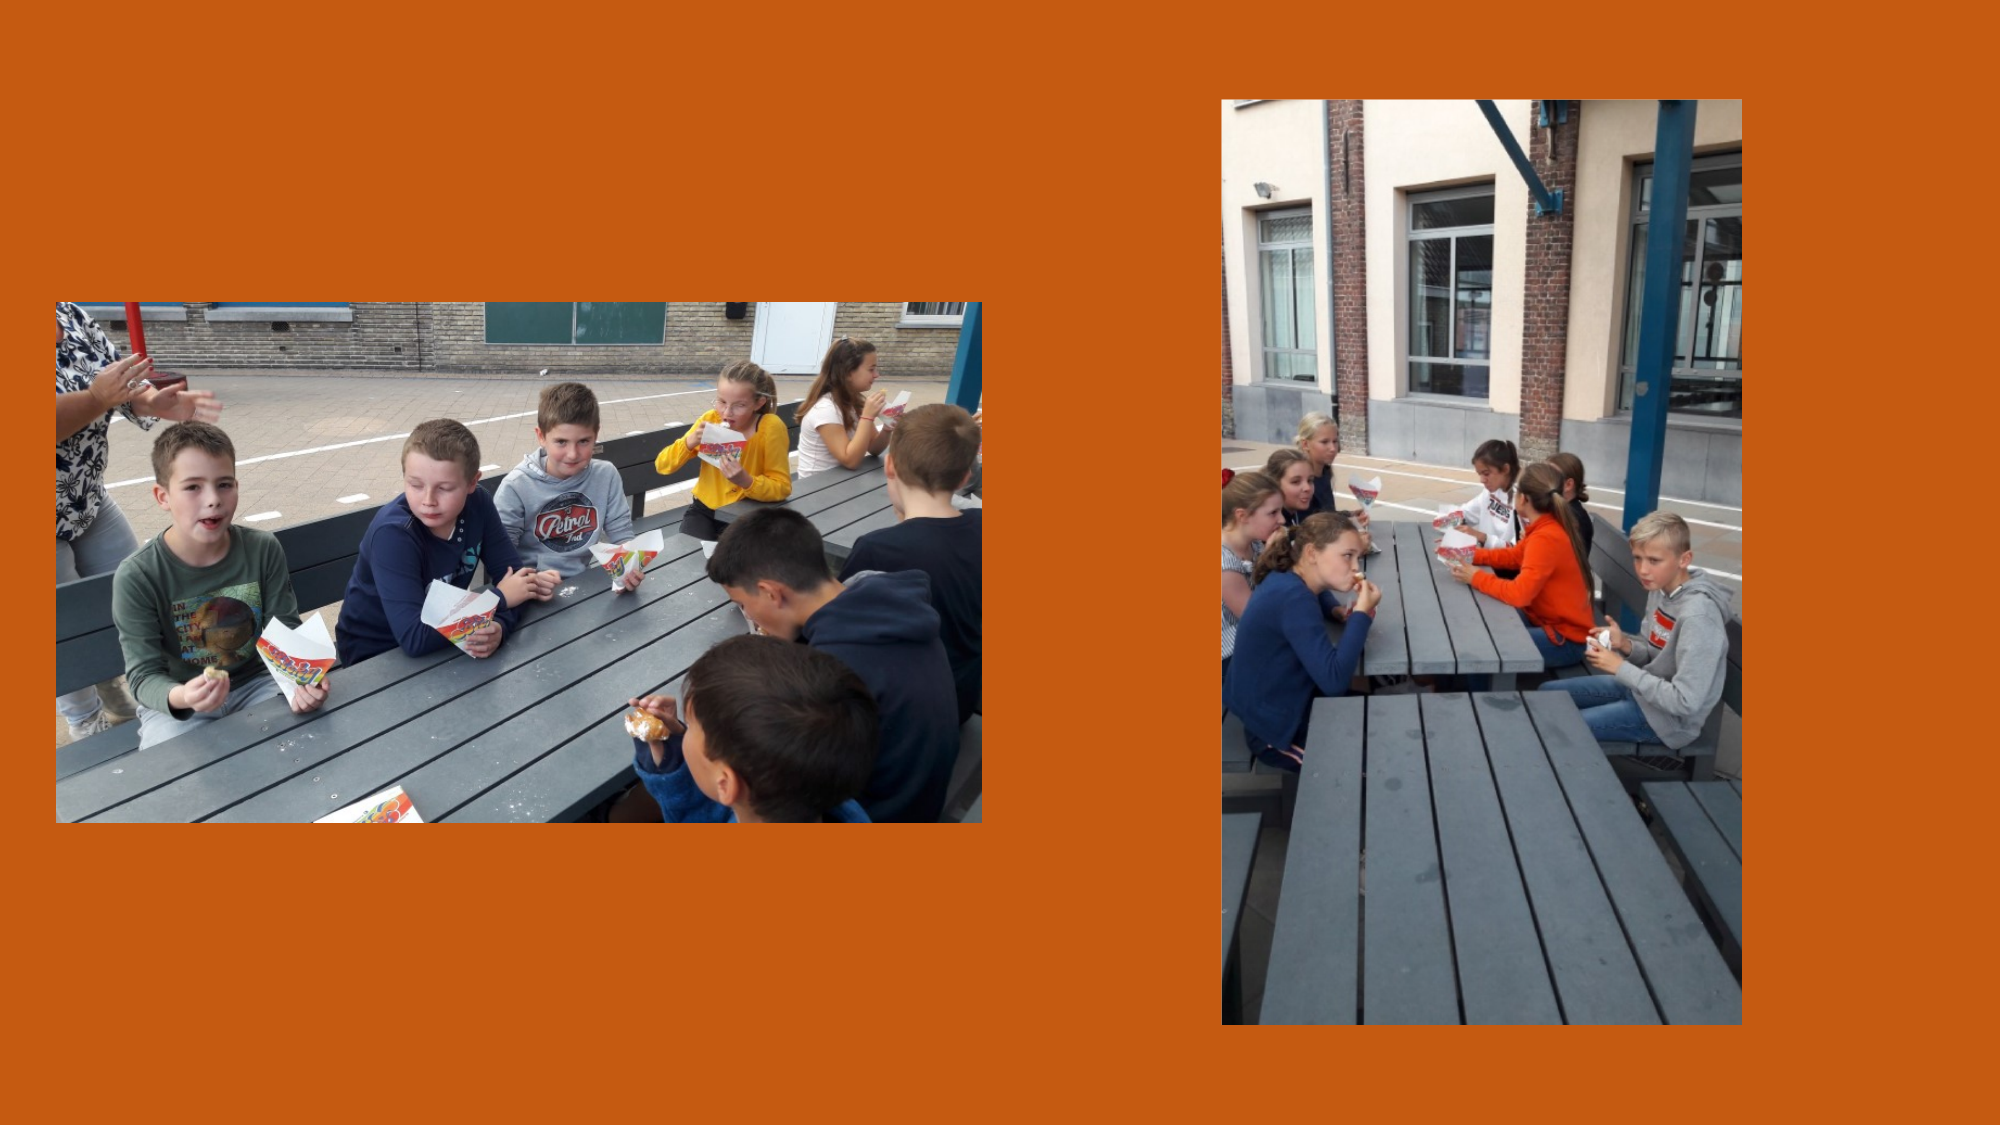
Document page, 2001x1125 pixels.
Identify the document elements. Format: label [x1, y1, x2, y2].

picture [56, 302, 982, 823]
picture [1018, 101, 1944, 1024]
